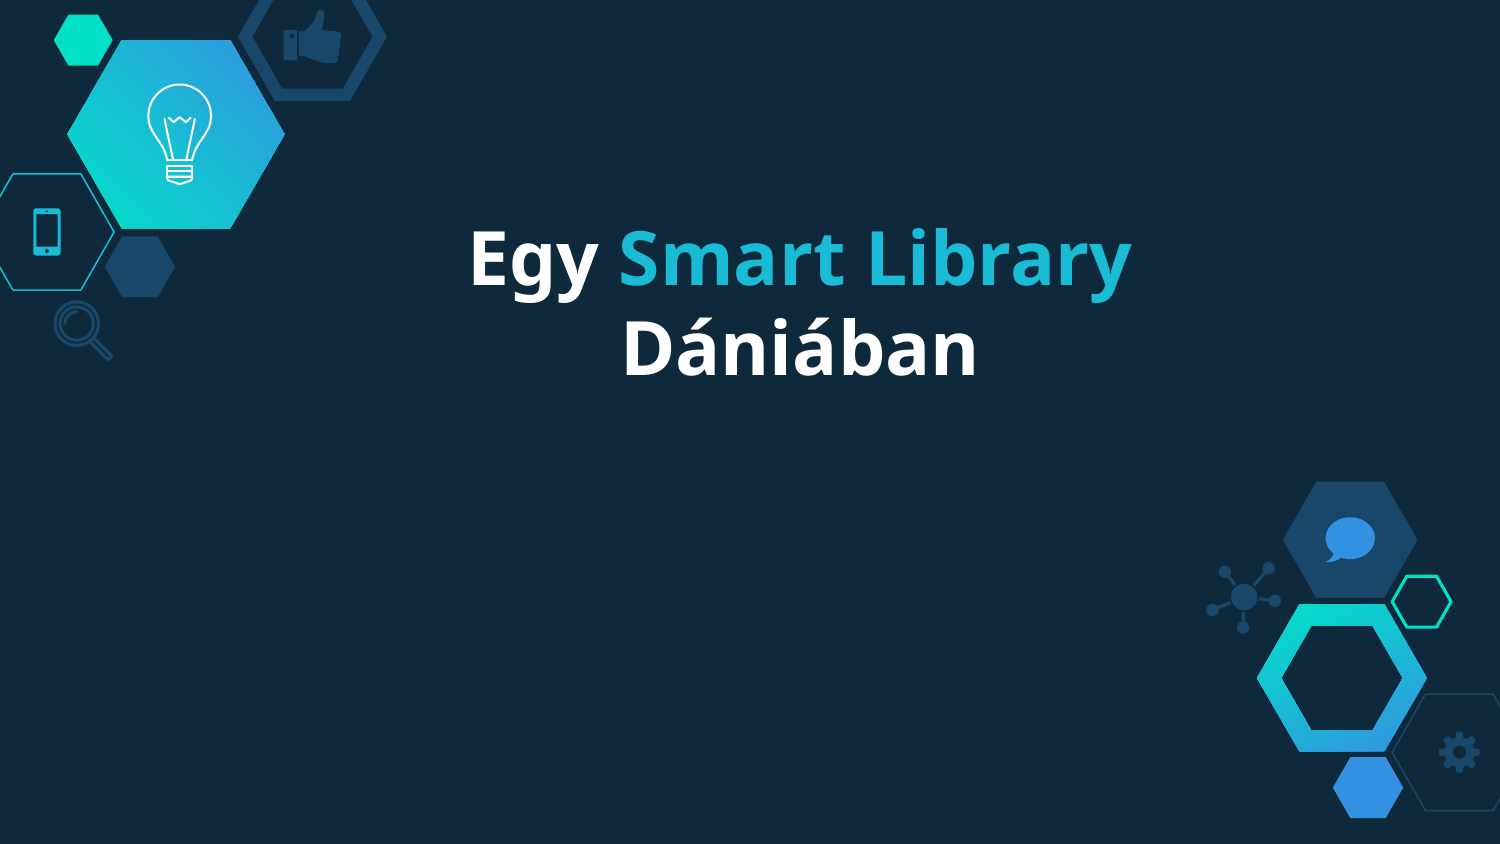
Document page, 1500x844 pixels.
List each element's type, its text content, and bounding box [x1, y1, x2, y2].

title Egy Smart Library Dániában [263, 299, 1337, 406]
